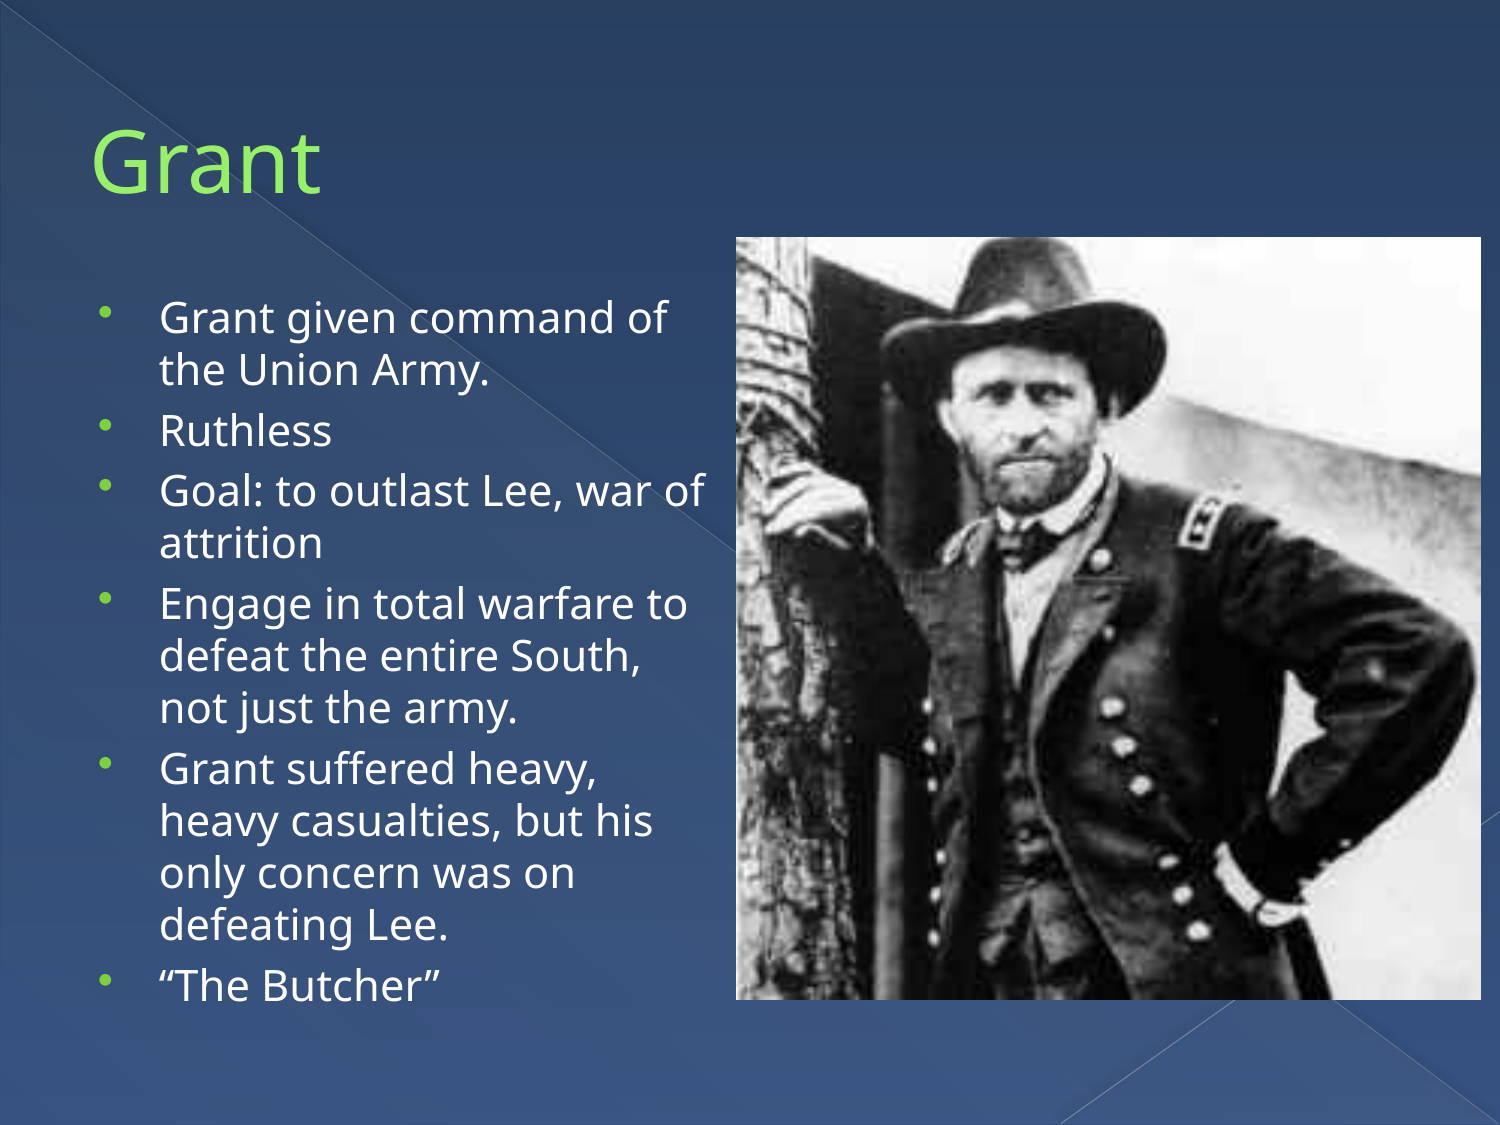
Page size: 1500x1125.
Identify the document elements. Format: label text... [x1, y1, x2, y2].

list Grant given command of the Union Army. Ruthless Goal: to outlast Lee, war of attrition Engage in total warfare to defeat the entire South, not just the army. Grant suffered heavy, heavy casualties, but his only concern was on defeating Lee. “The Butcher” [75, 282, 738, 1025]
title Grant [75, 43, 1425, 274]
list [735, 237, 1481, 1001]
